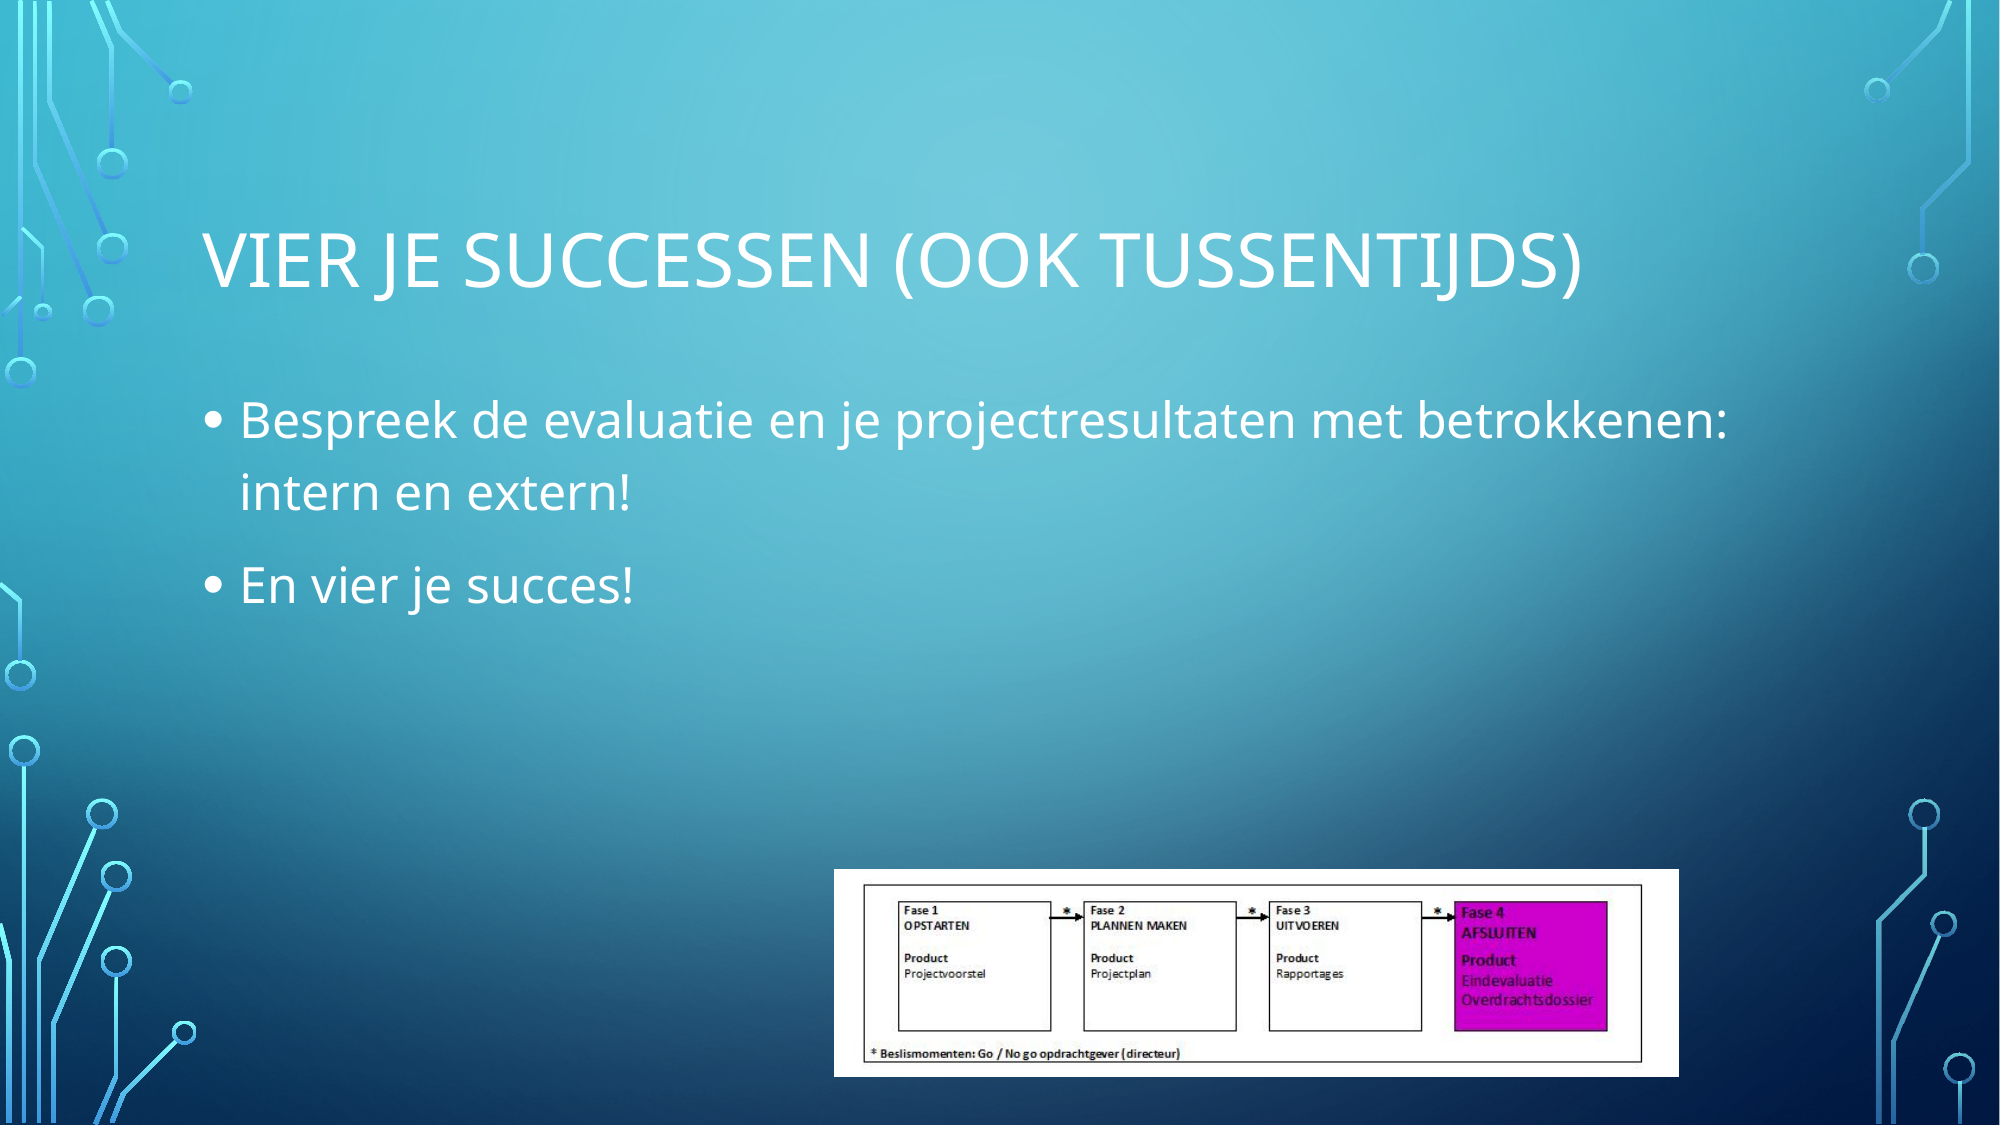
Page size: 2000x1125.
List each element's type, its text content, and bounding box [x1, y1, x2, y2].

title Vier je successen (ook tussentijds) [187, 101, 1812, 344]
list Bespreek de evaluatie en je projectresultaten met betrokkenen: intern en extern! En vier je succes! [187, 369, 1812, 950]
picture [834, 869, 1680, 1077]
